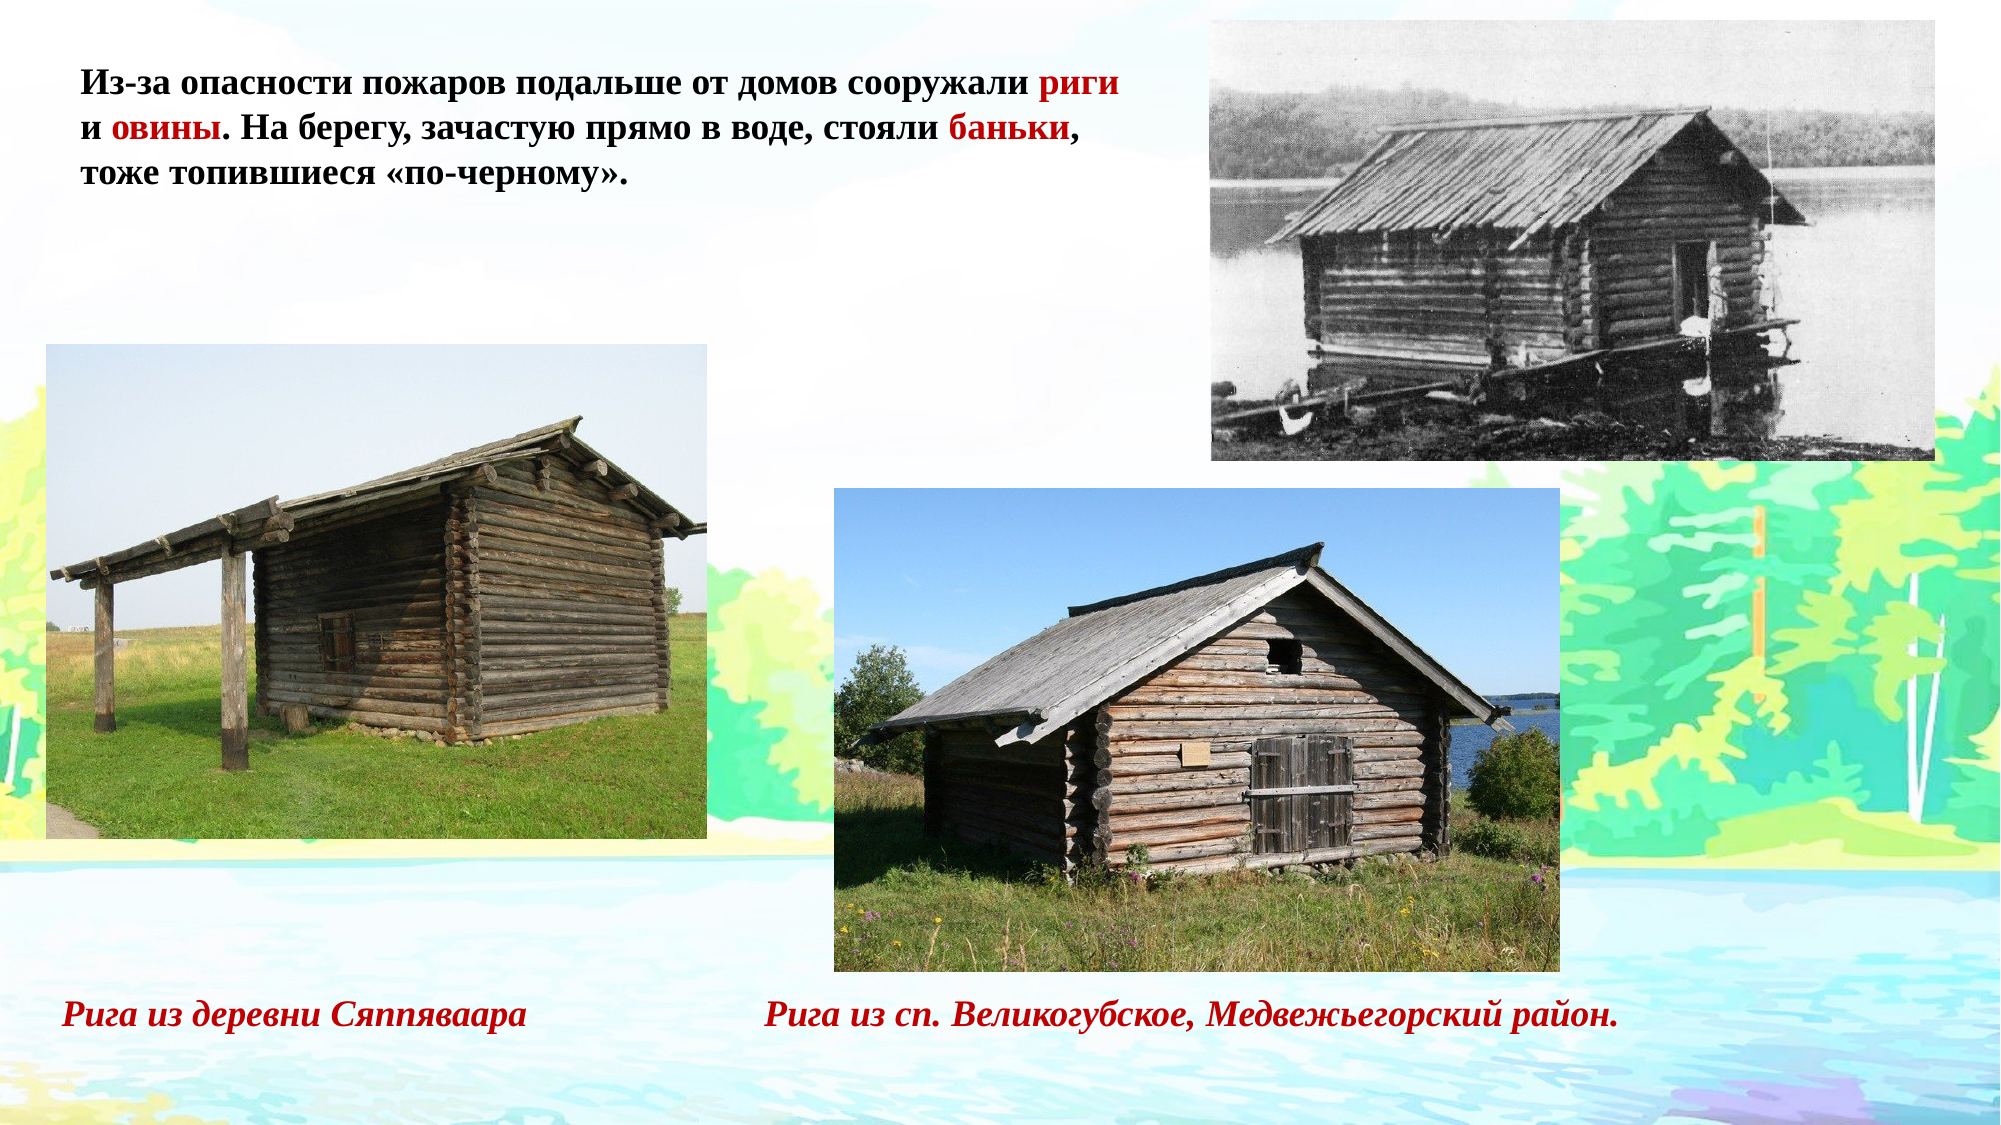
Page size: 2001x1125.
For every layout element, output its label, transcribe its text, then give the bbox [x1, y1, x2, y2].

picture [0, 0, 2001, 1125]
text_box Рига из деревни Сяппяваара Рига из сп. Великогубское, Медвежьегорский район. [46, 982, 1974, 1042]
text_box Из-за опасности пожаров подальше от домов сооружали риги и овины. На берегу, зачастую прямо в воде, стояли баньки, тоже топившиеся «по-черному». [65, 49, 1148, 200]
